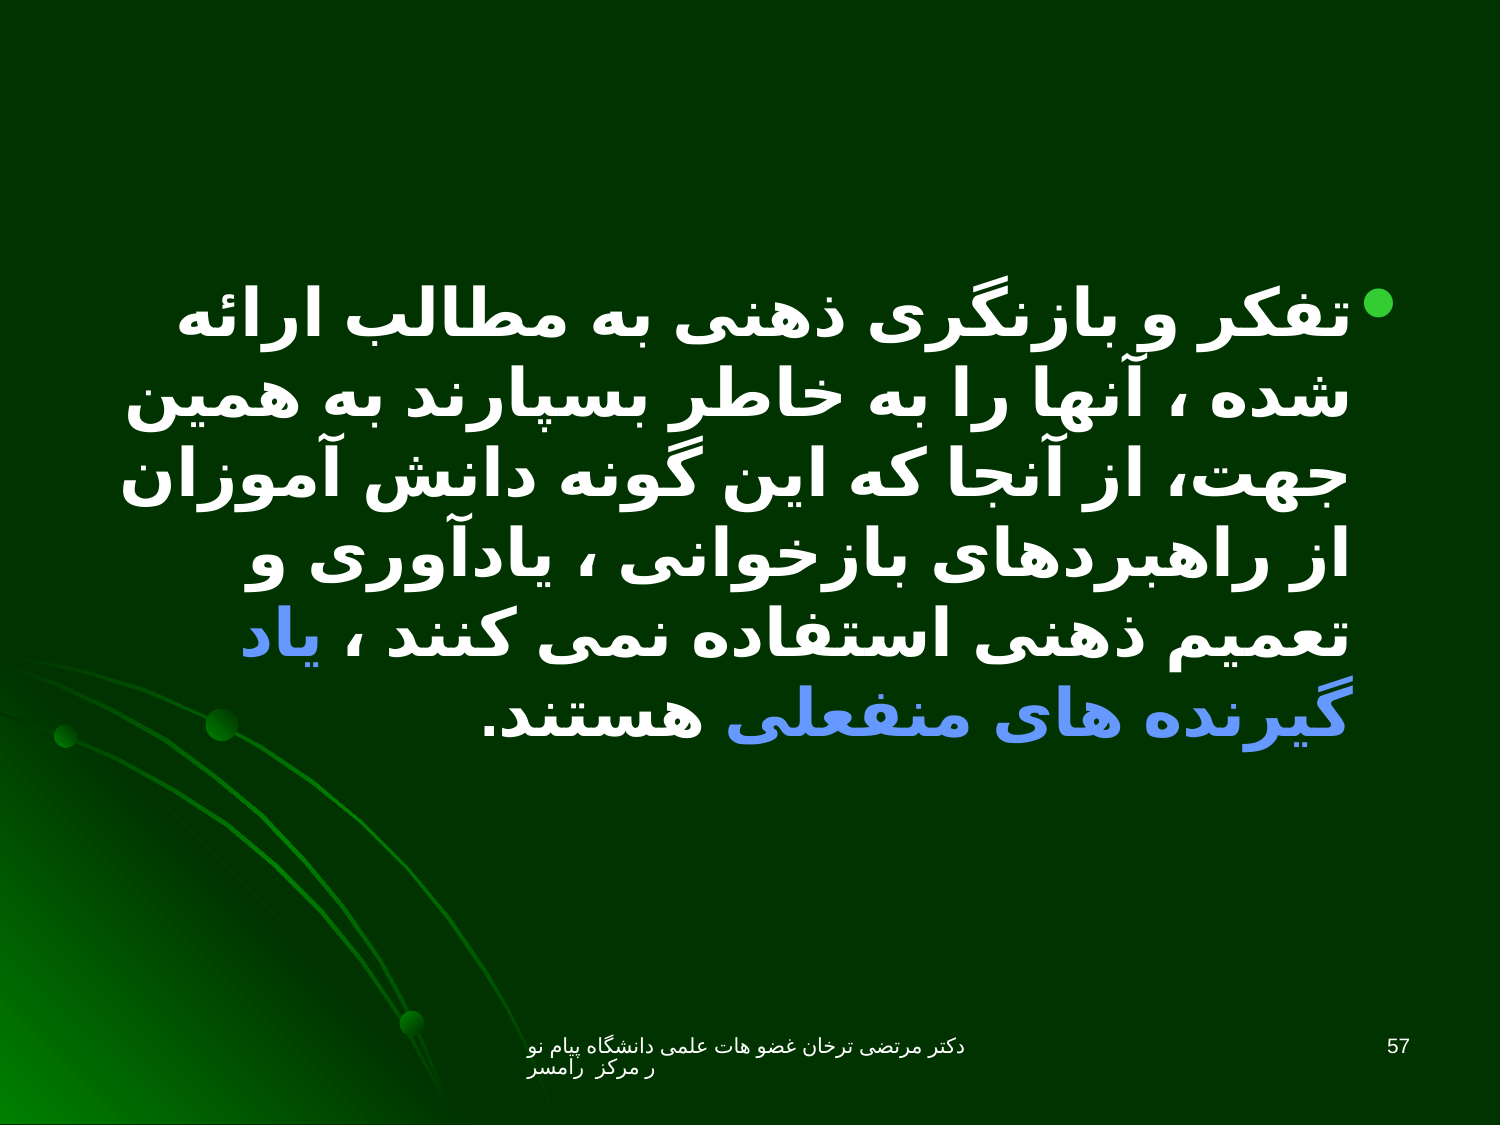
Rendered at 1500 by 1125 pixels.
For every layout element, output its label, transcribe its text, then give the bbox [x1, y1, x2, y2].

list تفکر و بازنگری ذهنی به مطالب ارائه شده ، آنها را به خاطر بسپارند به همین جهت، از آنجا که این گونه دانش آموزان از راهبردهای بازخوانی ، یادآوری و تعمیم ذهنی استفاده نمی کنند ، یاد گیرنده های منفعلی هستند. [74, 262, 1426, 1006]
slide_number 57 [1074, 1024, 1426, 1101]
footer دکتر مرتضی ترخان غضو هات علمی دانشگاه پیام نور مرکز رامسر [512, 1024, 988, 1101]
